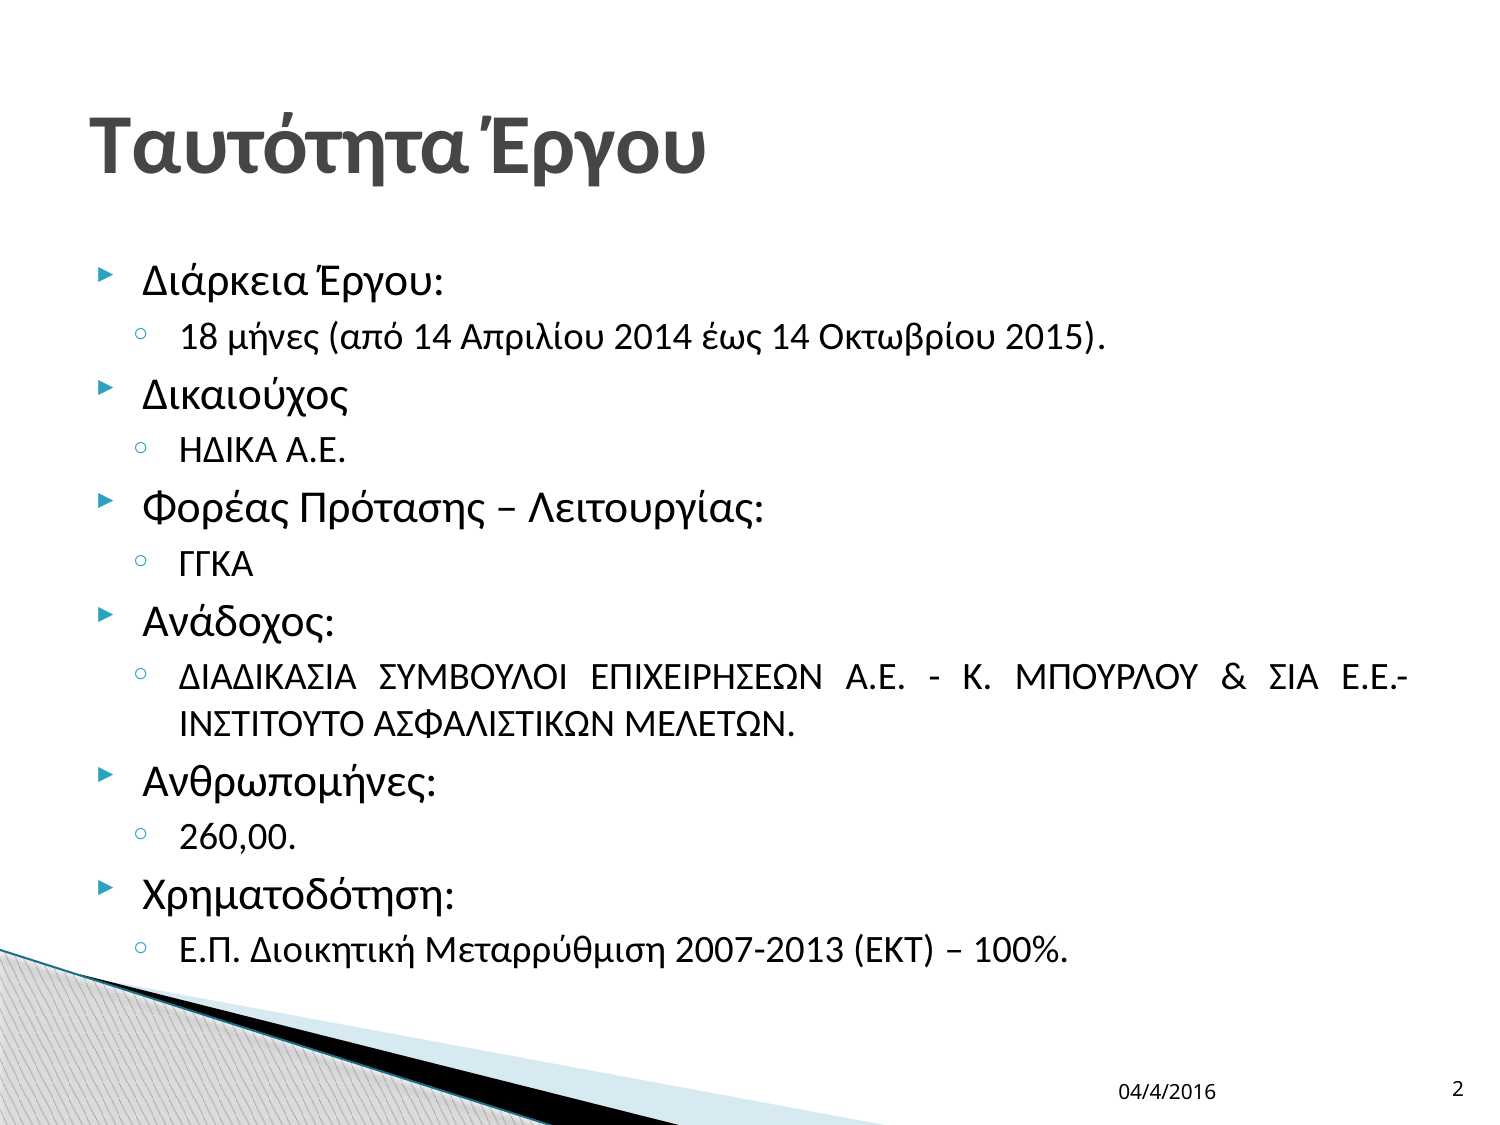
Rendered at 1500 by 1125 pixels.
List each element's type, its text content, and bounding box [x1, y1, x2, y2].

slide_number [1103, 1051, 1419, 1112]
list Διάρκεια Έργου: 18 μήνες (από 14 Απριλίου 2014 έως 14 Οκτωβρίου 2015). Δικαιούχος ΗΔΙΚΑ Α.Ε. Φορέας Πρότασης – Λειτουργίας: ΓΓΚΑ Ανάδοχος: ΔΙΑΔΙΚΑΣΙΑ ΣΥΜΒΟΥΛΟΙ ΕΠΙΧΕΙΡΗΣΕΩΝ Α.Ε. - Κ. ΜΠΟΥΡΛΟΥ & ΣΙΑ Ε.Ε.- ΙΝΣΤΙΤΟΥΤΟ ΑΣΦΑΛΙΣΤΙΚΩΝ ΜΕΛΕΤΩΝ. Ανθρωπομήνες: 260,00. Χρηματοδότηση: Ε.Π. Διοικητική Μεταρρύθμιση 2007-2013 (ΕΚΤ) – 100%. [75, 243, 1425, 986]
title Ταυτότητα Έργου [75, 45, 1425, 233]
slide_number 2 [1419, 1051, 1479, 1112]
